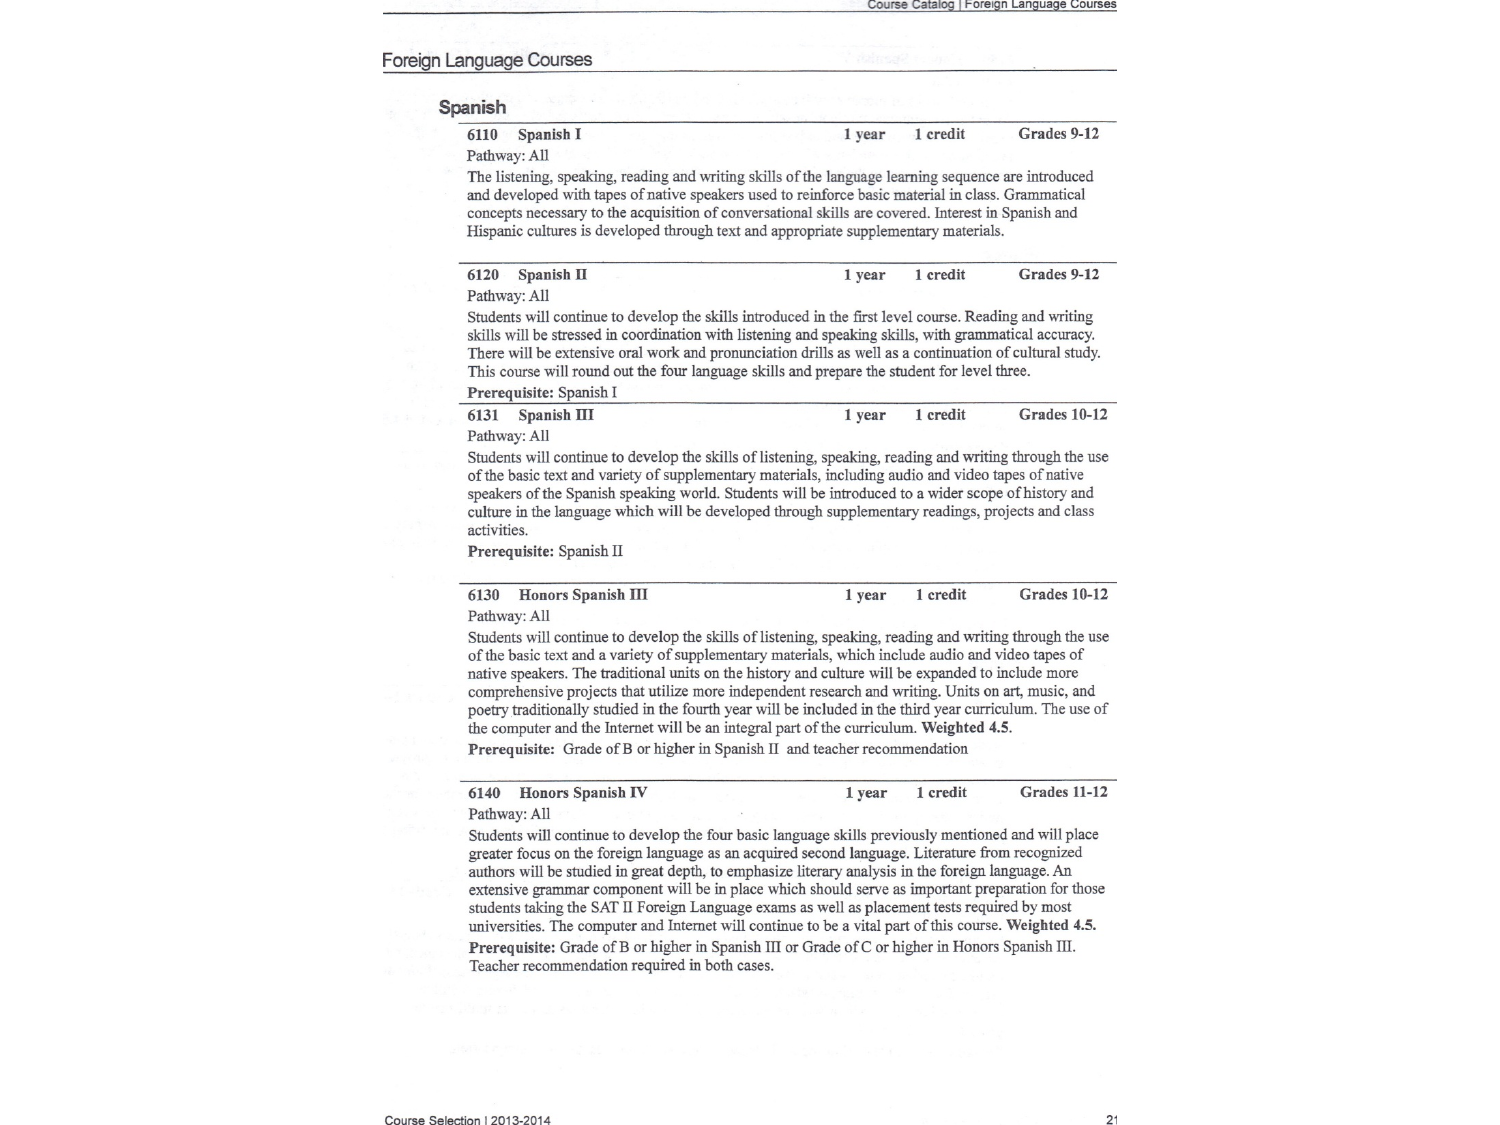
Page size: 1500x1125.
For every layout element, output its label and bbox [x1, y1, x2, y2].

picture [383, 0, 1117, 1125]
